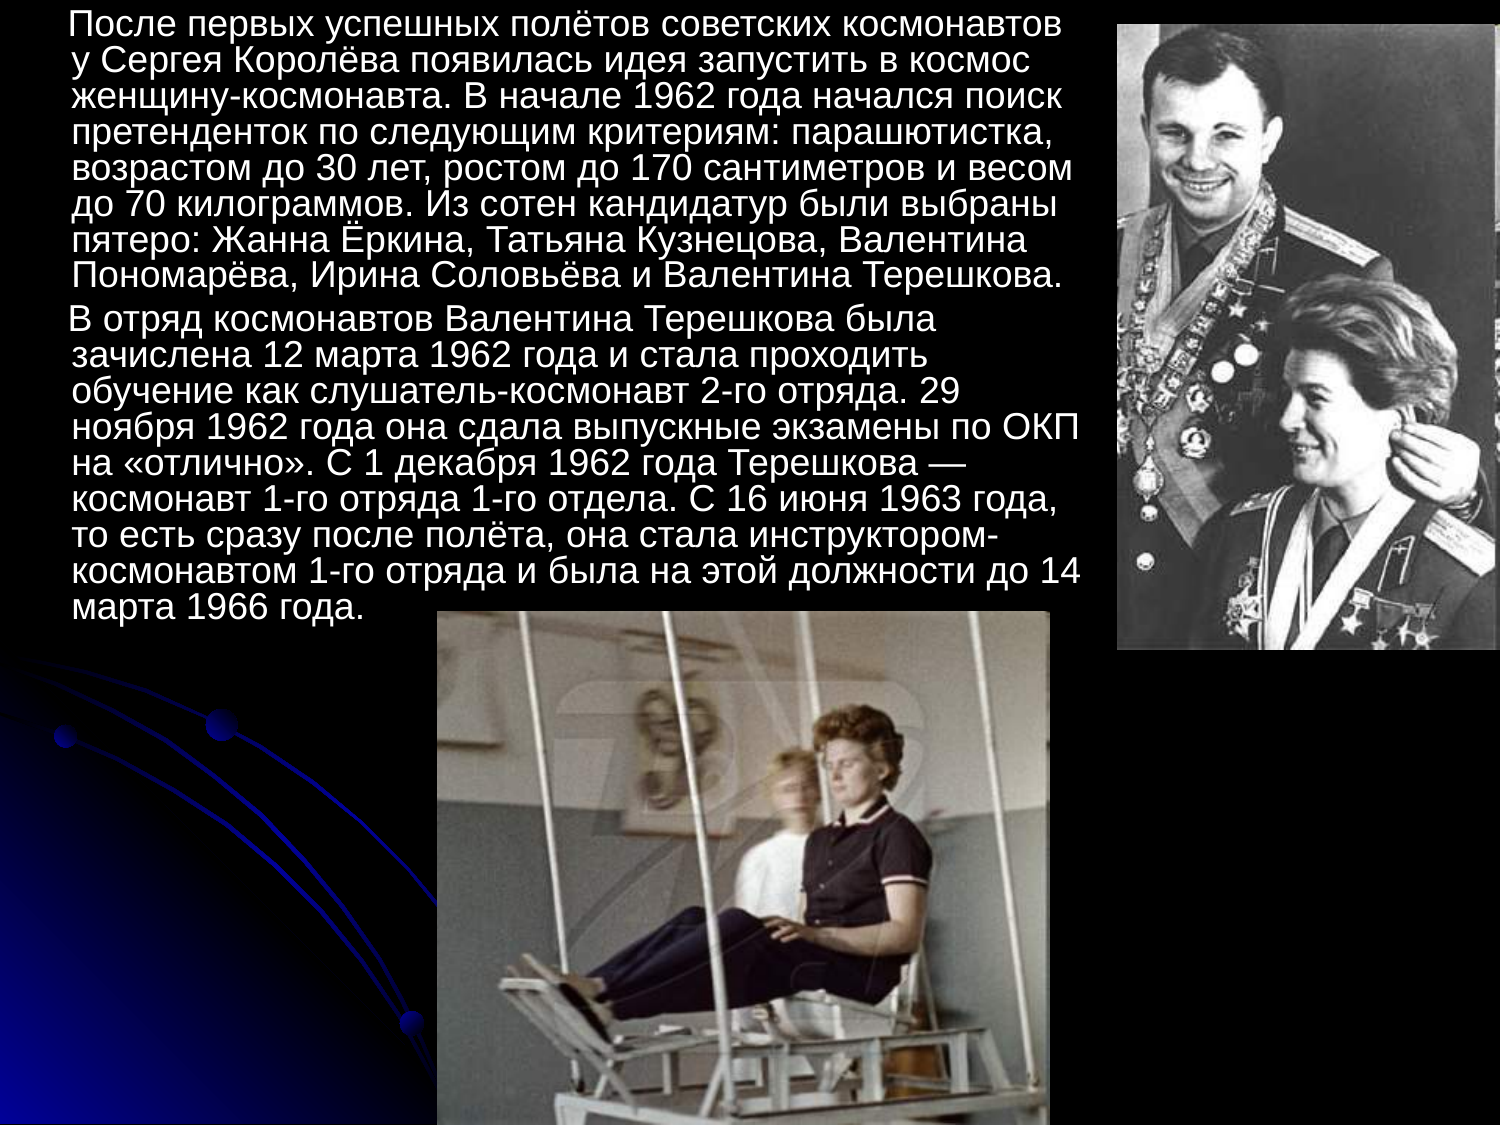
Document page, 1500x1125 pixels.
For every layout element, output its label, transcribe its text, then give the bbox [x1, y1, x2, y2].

picture [437, 611, 1051, 1125]
picture [1116, 24, 1500, 651]
list После первых успешных полётов советских космонавтов у Сергея Королёва появилась идея запустить в космос женщину-космонавта. В начале 1962 года начался поиск претенденток по следующим критериям: парашютистка, возрастом до 30 лет, ростом до 170 сантиметров и весом до 70 килограммов. Из сотен кандидатур были выбраны пятеро: Жанна Ёркина, Татьяна Кузнецова, Валентина Пономарёва, Ирина Соловьёва и Валентина Терешкова. В отряд космонавтов Валентина Терешкова была зачислена 12 марта 1962 года и стала проходить обучение как слушатель-космонавт 2-го отряда. 29 ноября 1962 года она сдала выпускные экзамены по ОКП на «отлично». С 1 декабря 1962 года Терешкова — космонавт 1-го отряда 1-го отдела. С 16 июня 1963 года, то есть сразу после полёта, она стала инструктором-космонавтом 1-го отряда и была на этой должности до 14 марта 1966 года. [0, 0, 1101, 968]
